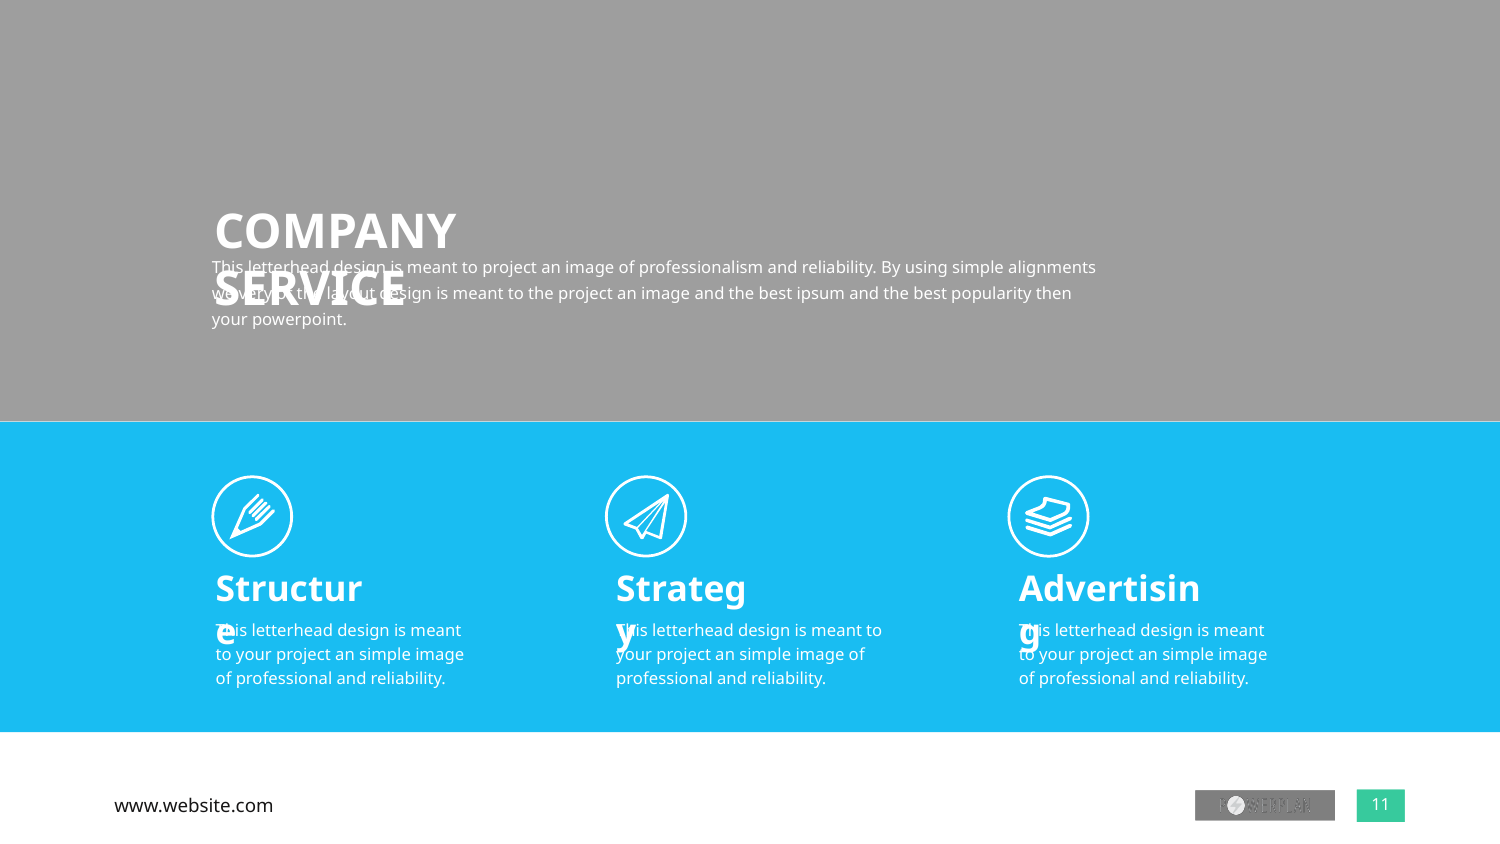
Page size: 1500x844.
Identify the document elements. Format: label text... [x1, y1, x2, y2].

text_box This letterhead design is meant to project an image of professionalism and reliability. By using simple alignments we very of the layout design is meant to the project an image and the best ipsum and the best popularity then your powerpoint. [211, 261, 1100, 319]
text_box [604, 475, 897, 679]
slide_number www.website.com [103, 782, 293, 827]
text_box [1195, 790, 1336, 821]
text_box Advertising [1007, 560, 1226, 614]
text_box This letterhead design is meant to your project an simple image of professional and reliability. [1007, 610, 1296, 679]
text_box COMPANY SERVICE [202, 194, 641, 263]
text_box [204, 475, 494, 679]
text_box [1007, 475, 1090, 558]
text_box [0, 0, 1500, 421]
slide_number ‹#› [1356, 789, 1405, 822]
text_box [0, 421, 1500, 733]
